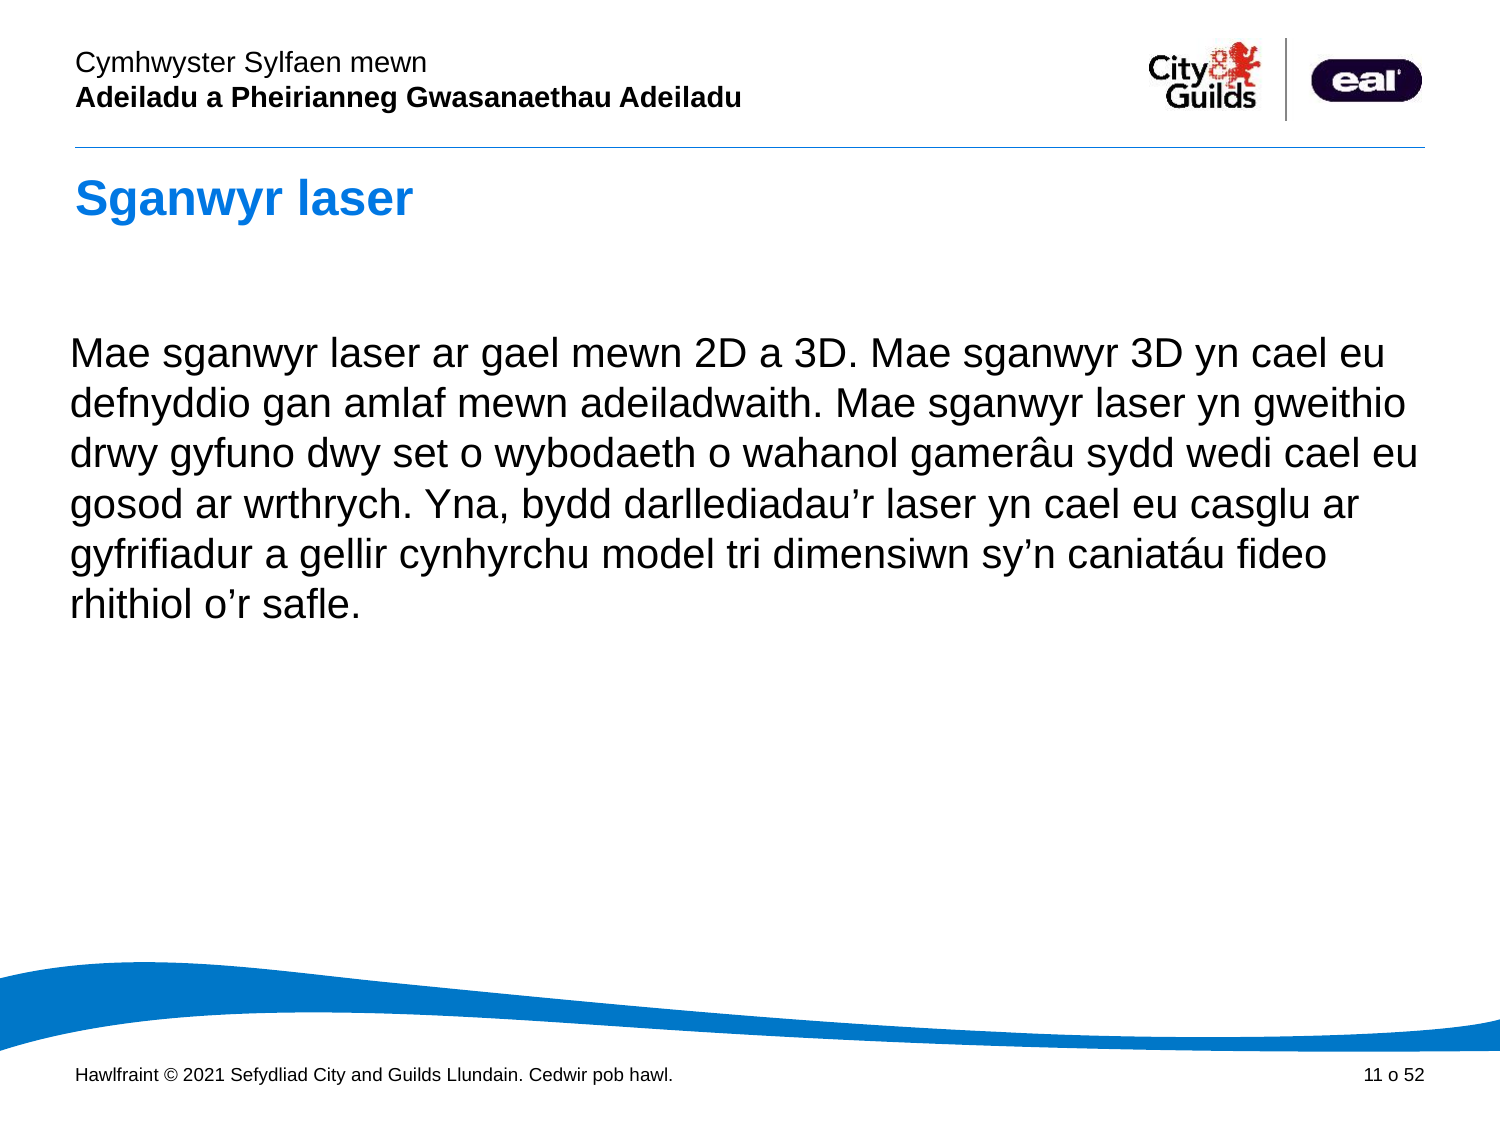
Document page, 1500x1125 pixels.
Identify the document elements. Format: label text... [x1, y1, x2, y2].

title Sganwyr laser [74, 165, 1426, 229]
picture [1149, 38, 1422, 121]
list Mae sganwyr laser ar gael mewn 2D a 3D. Mae sganwyr 3D yn cael eu defnyddio gan amlaf mewn adeiladwaith. Mae sganwyr laser yn gweithio drwy gyfuno dwy set o wybodaeth o wahanol gamerâu sydd wedi cael eu gosod ar wrthrych. Yna, bydd darllediadau’r laser yn cael eu casglu ar gyfrifiadur a gellir cynhyrchu model tri dimensiwn sy’n caniatáu fideo rhithiol o’r safle. [69, 326, 1420, 922]
